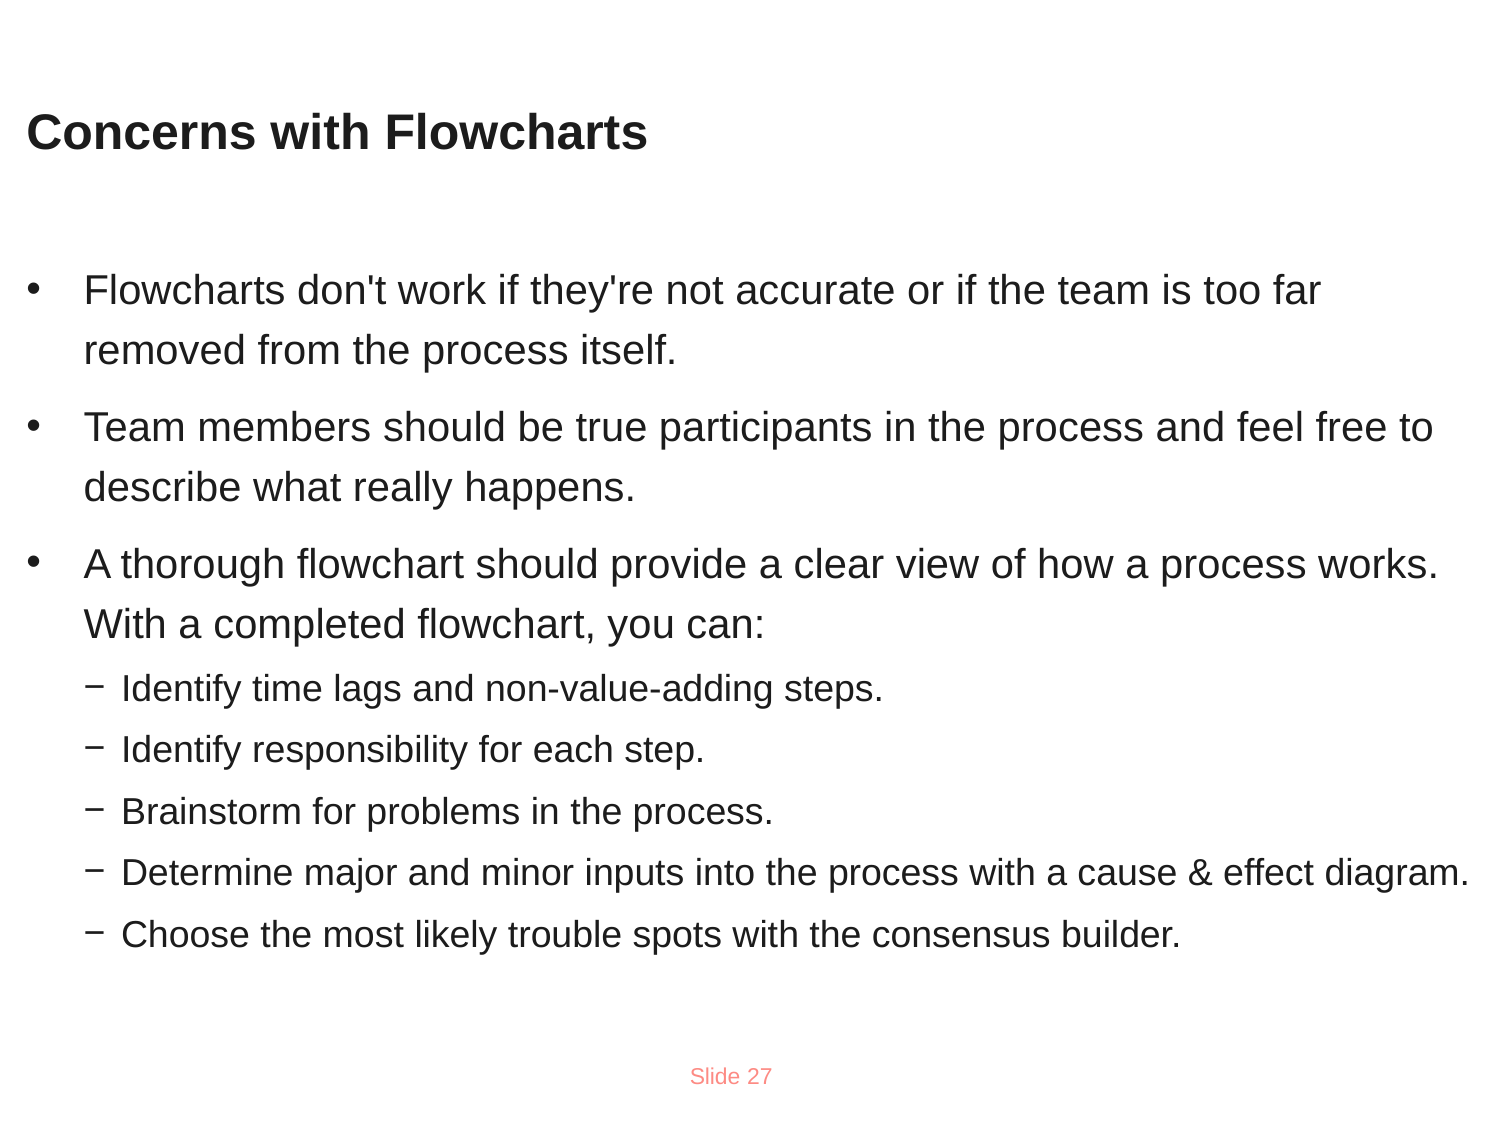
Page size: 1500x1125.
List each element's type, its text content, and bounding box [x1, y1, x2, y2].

title Concerns with Flowcharts [26, 99, 1472, 224]
list Flowcharts don't work if they're not accurate or if the team is too far removed from the process itself. Team members should be true participants in the process and feel free to describe what really happens. A thorough flowchart should provide a clear view of how a process works. With a completed flowchart, you can: Identify time lags and non-value-adding steps. Identify responsibility for each step. Brainstorm for problems in the process. Determine major and minor inputs into the process with a cause & effect diagram. Choose the most likely trouble spots with the consensus builder. [26, 252, 1474, 999]
